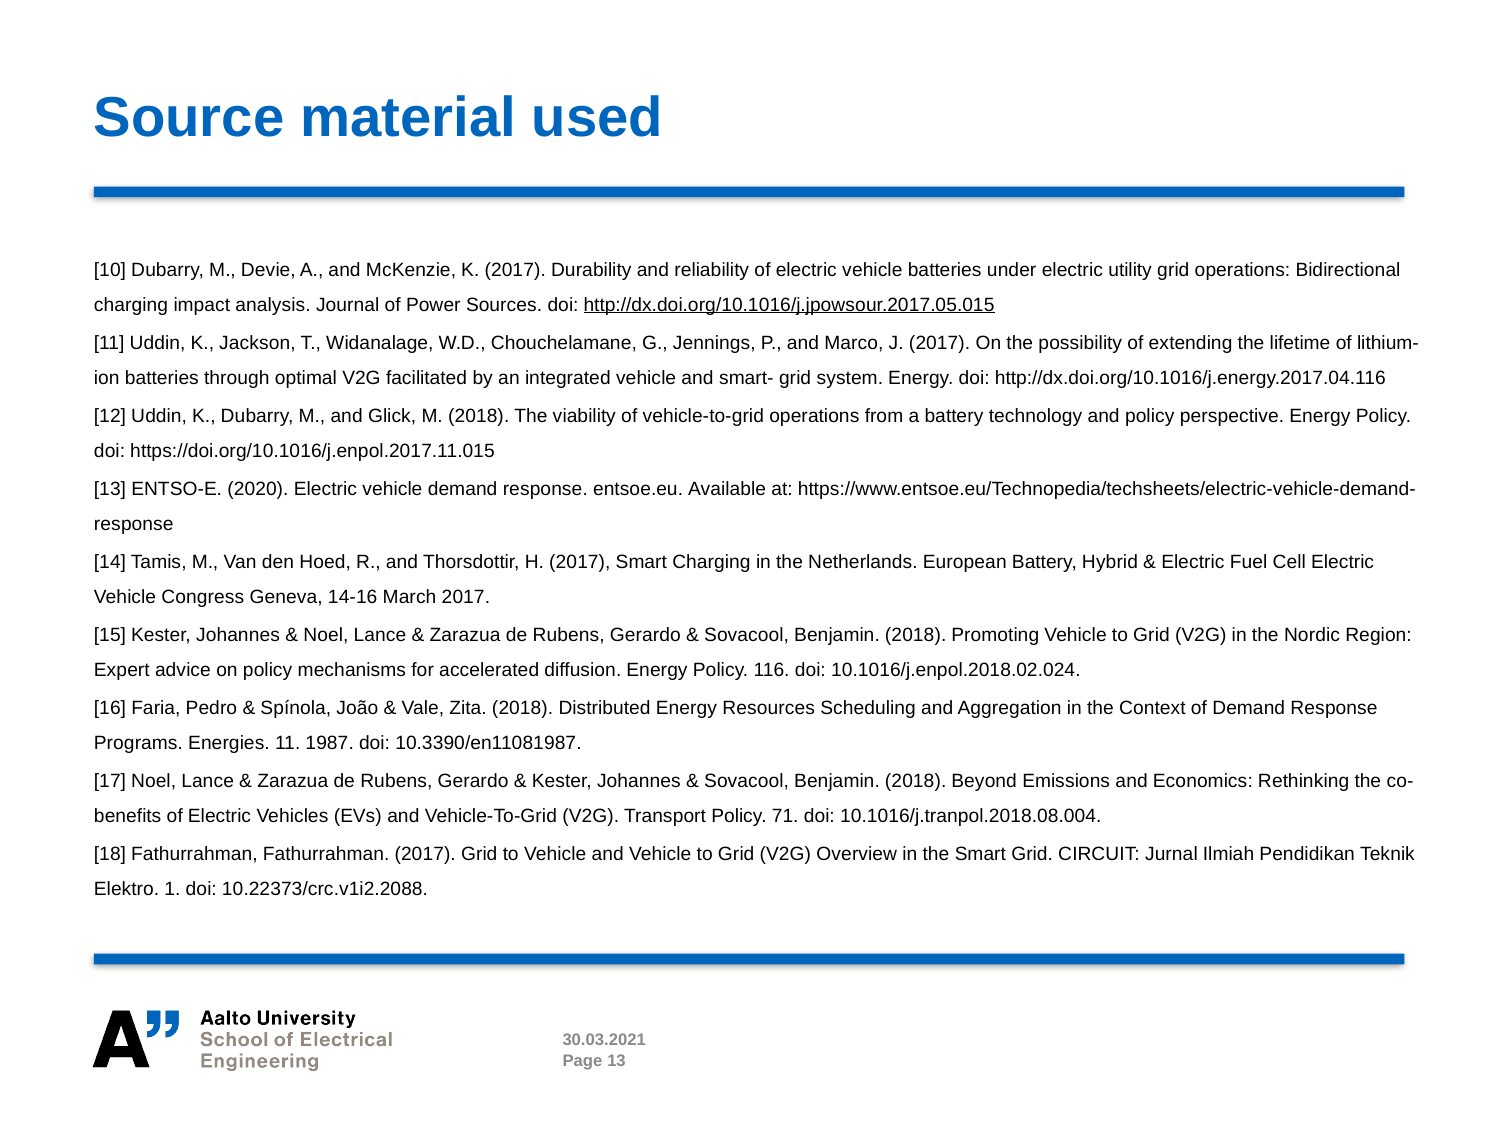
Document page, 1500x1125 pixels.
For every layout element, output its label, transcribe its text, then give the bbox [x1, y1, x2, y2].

title Source material used [93, 80, 1369, 228]
picture [35, 953, 449, 1125]
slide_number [562, 1029, 816, 1050]
list [10] Dubarry, M., Devie, A., and McKenzie, K. (2017). Durability and reliability of electric vehicle batteries under electric utility grid operations: Bidirectional charging impact analysis. Journal of Power Sources. doi: http://dx.doi.org/10.1016/j.jpowsour.2017.05.015 [11] Uddin, K., Jackson, T., Widanalage, W.D., Chouchelamane, G., Jennings, P., and Marco, J. (2017). On the possibility of extending the lifetime of lithium-ion batteries through optimal V2G facilitated by an integrated vehicle and smart- grid system. Energy. doi: http://dx.doi.org/10.1016/j.energy.2017.04.116 [12] Uddin, K., Dubarry, M., and Glick, M. (2018). The viability of vehicle-to-grid operations from a battery technology and policy perspective. Energy Policy. doi: https://doi.org/10.1016/j.enpol.2017.11.015 [13] ENTSO-E. (2020). Electric vehicle demand response. entsoe.eu. Available at: https://www.entsoe.eu/Technopedia/techsheets/electric-vehicle-demand-response [14] Tamis, M., Van den Hoed, R., and Thorsdottir, H. (2017), Smart Charging in the Netherlands. European Battery, Hybrid & Electric Fuel Cell Electric Vehicle Congress Geneva, 14-16 March 2017. [15] Kester, Johannes & Noel, Lance & Zarazua de Rubens, Gerardo & Sovacool, Benjamin. (2018). Promoting Vehicle to Grid (V2G) in the Nordic Region: Expert advice on policy mechanisms for accelerated diffusion. Energy Policy. 116. doi: 10.1016/j.enpol.2018.02.024. [16] Faria, Pedro & Spínola, João & Vale, Zita. (2018). Distributed Energy Resources Scheduling and Aggregation in the Context of Demand Response Programs. Energies. 11. 1987. doi: 10.3390/en11081987. [17] Noel, Lance & Zarazua de Rubens, Gerardo & Kester, Johannes & Sovacool, Benjamin. (2018). Beyond Emissions and Economics: Rethinking the co-benefits of Electric Vehicles (EVs) and Vehicle-To-Grid (V2G). Transport Policy. 71. doi: 10.1016/j.tranpol.2018.08.004. [18] Fathurrahman, Fathurrahman. (2017). Grid to Vehicle and Vehicle to Grid (V2G) Overview in the Smart Grid. CIRCUIT: Jurnal Ilmiah Pendidikan Teknik Elektro. 1. doi: 10.22373/crc.v1i2.2088. [93, 245, 1429, 925]
slide_number Page 13 [562, 1050, 816, 1071]
